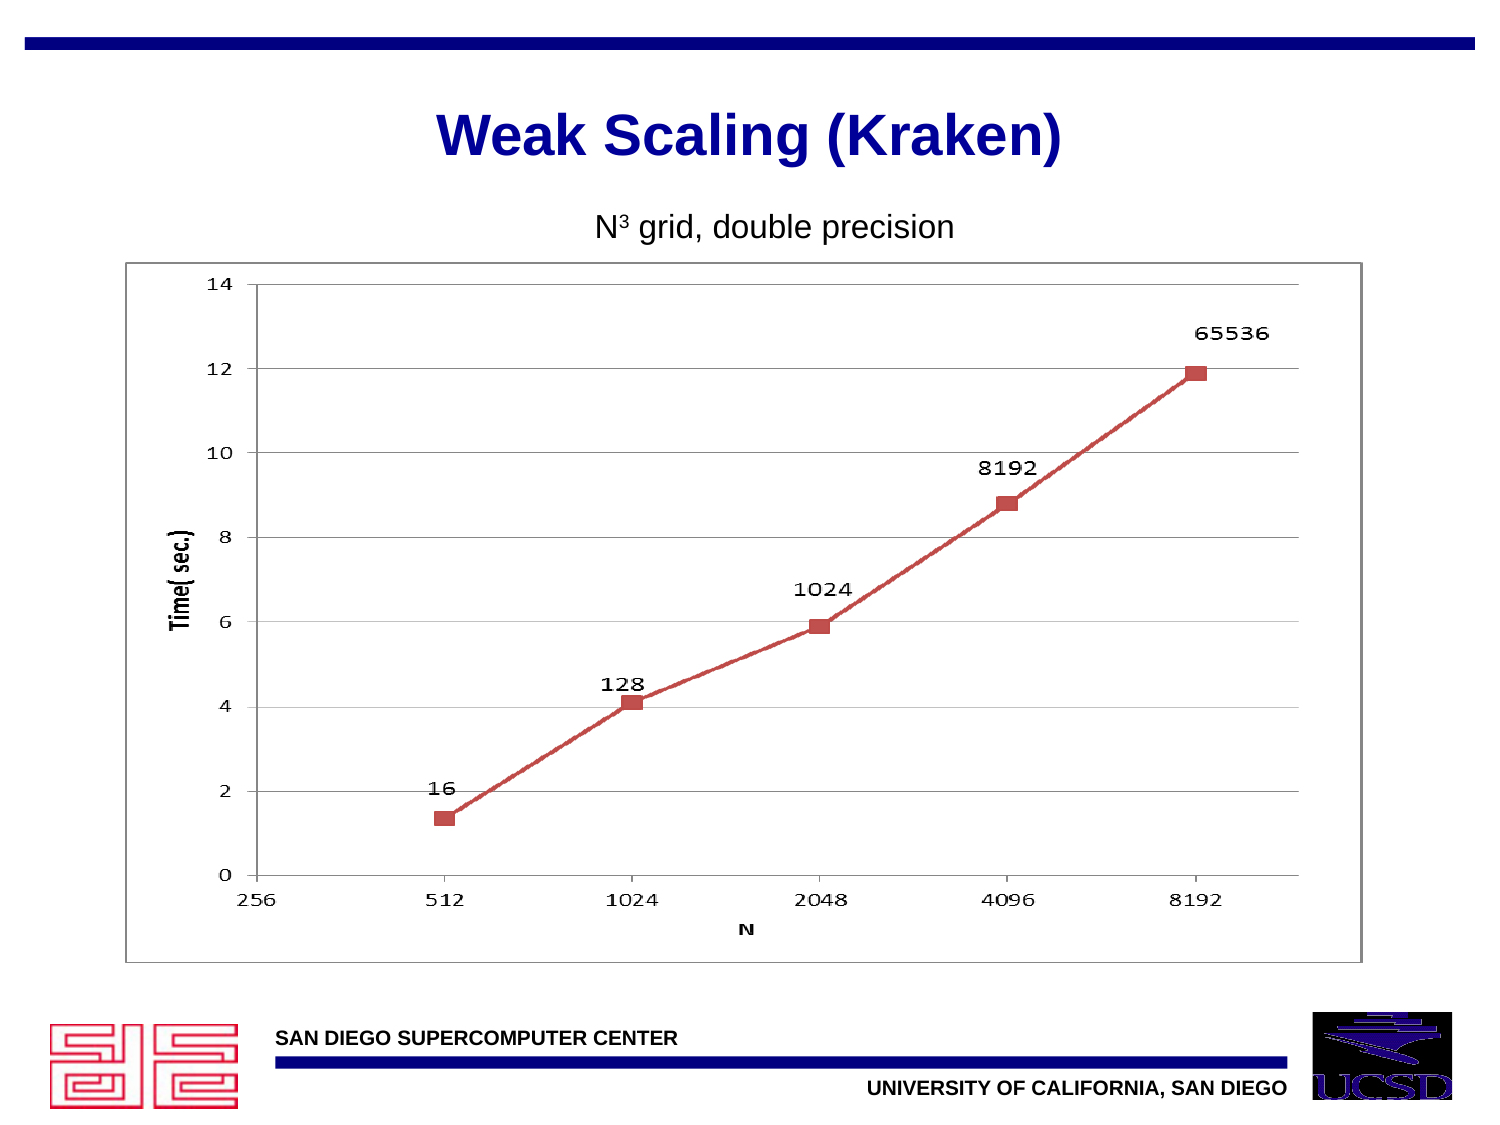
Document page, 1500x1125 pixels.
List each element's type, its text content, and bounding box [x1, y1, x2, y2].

picture [50, 1024, 238, 1109]
title Weak Scaling (Kraken) [24, 49, 1476, 222]
picture [124, 262, 1363, 963]
text_box N3 grid, double precision [87, 197, 1463, 253]
